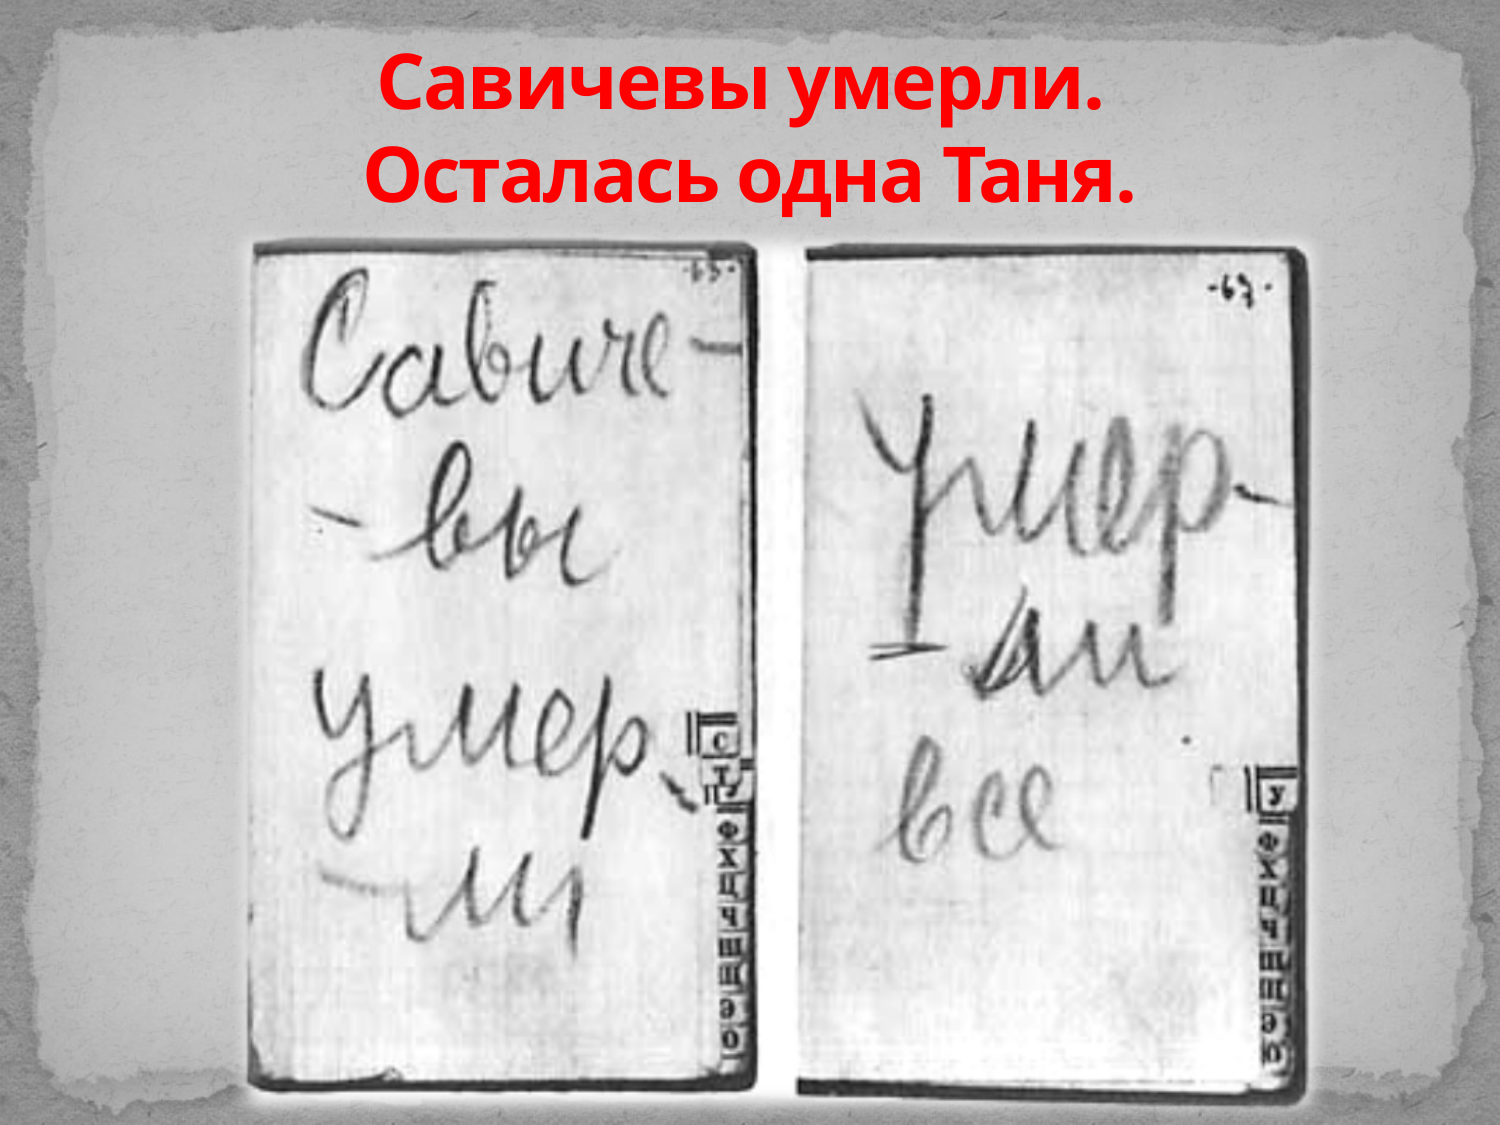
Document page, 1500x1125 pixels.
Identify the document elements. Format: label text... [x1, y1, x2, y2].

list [233, 229, 1325, 1123]
title Савичевы умерли. Осталась одна Таня. [74, 24, 1425, 225]
